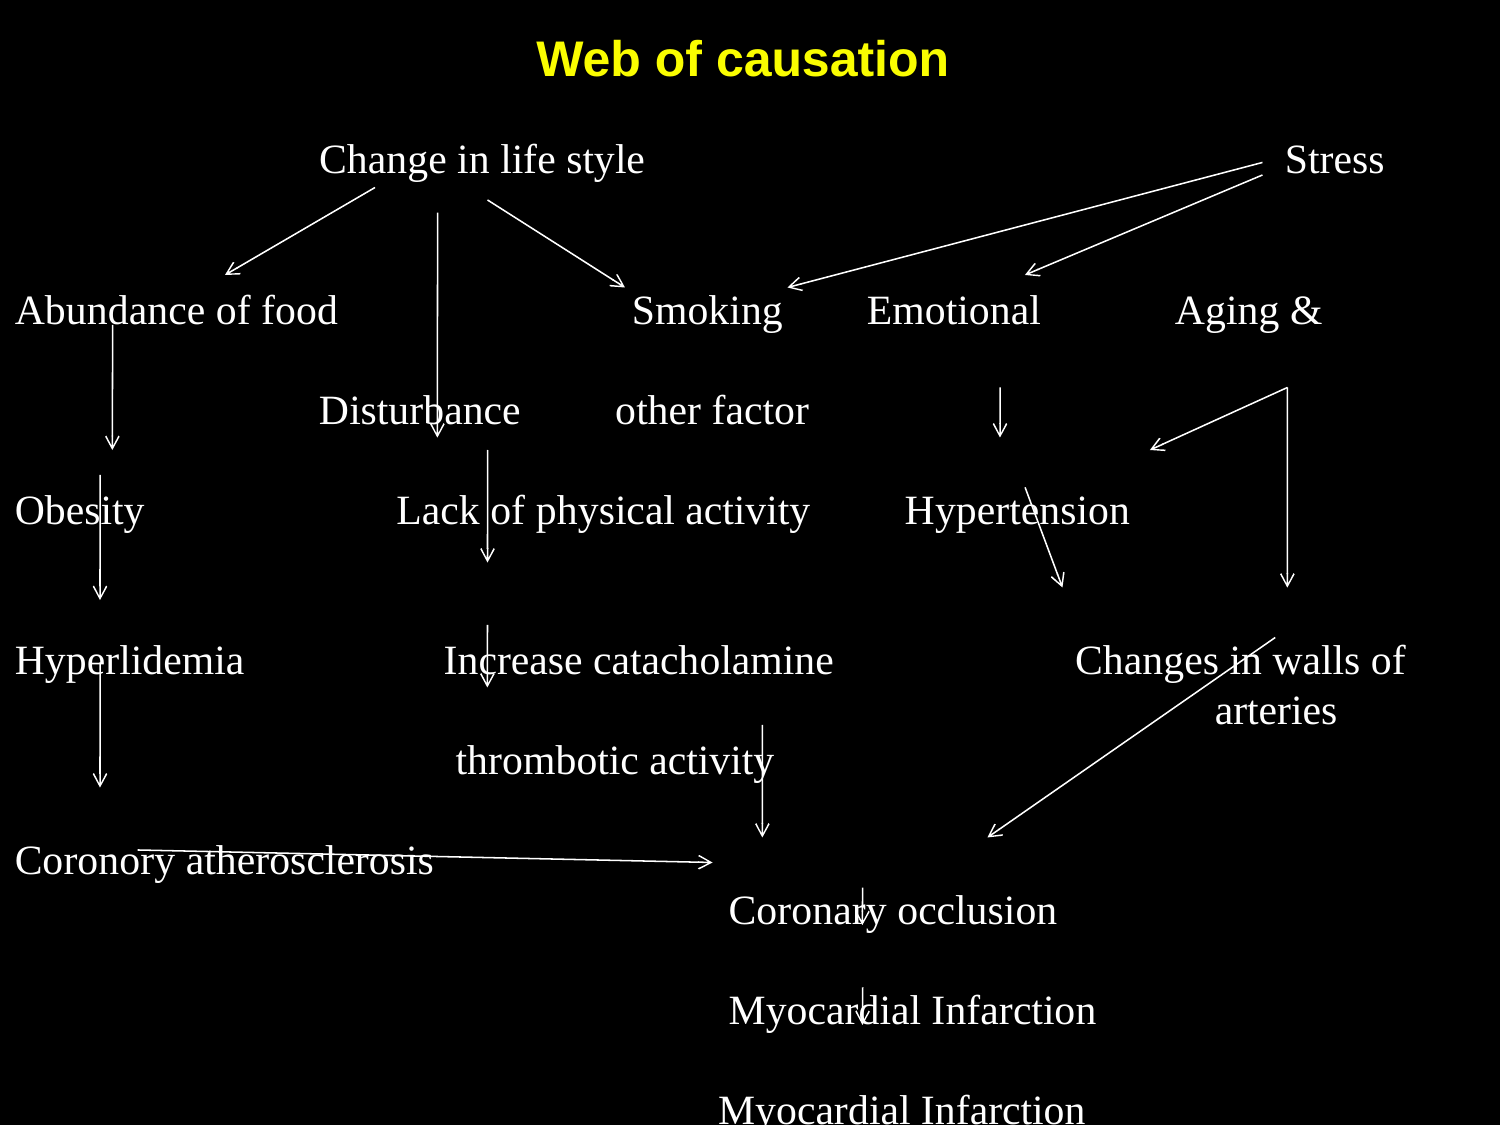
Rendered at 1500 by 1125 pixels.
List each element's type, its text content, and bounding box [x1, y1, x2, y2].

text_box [993, 518, 1095, 557]
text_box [787, 162, 1263, 288]
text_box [224, 187, 376, 276]
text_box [987, 637, 1276, 838]
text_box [487, 199, 626, 288]
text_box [1149, 387, 1288, 451]
title Web of causation [112, 0, 1388, 124]
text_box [137, 849, 713, 863]
text_box Change in life style Stress Abundance of food Smoking Emotional Aging & D Disturbance other factor Obesity Lack of physical activity Hypertension Hyperlidemia Increase catacholamine Changes in walls of arteries thrombotic activity Coronory atherosclerosis Coronary occlusion Myocardial Infarction Myocardial Infarction [0, 124, 1500, 1125]
